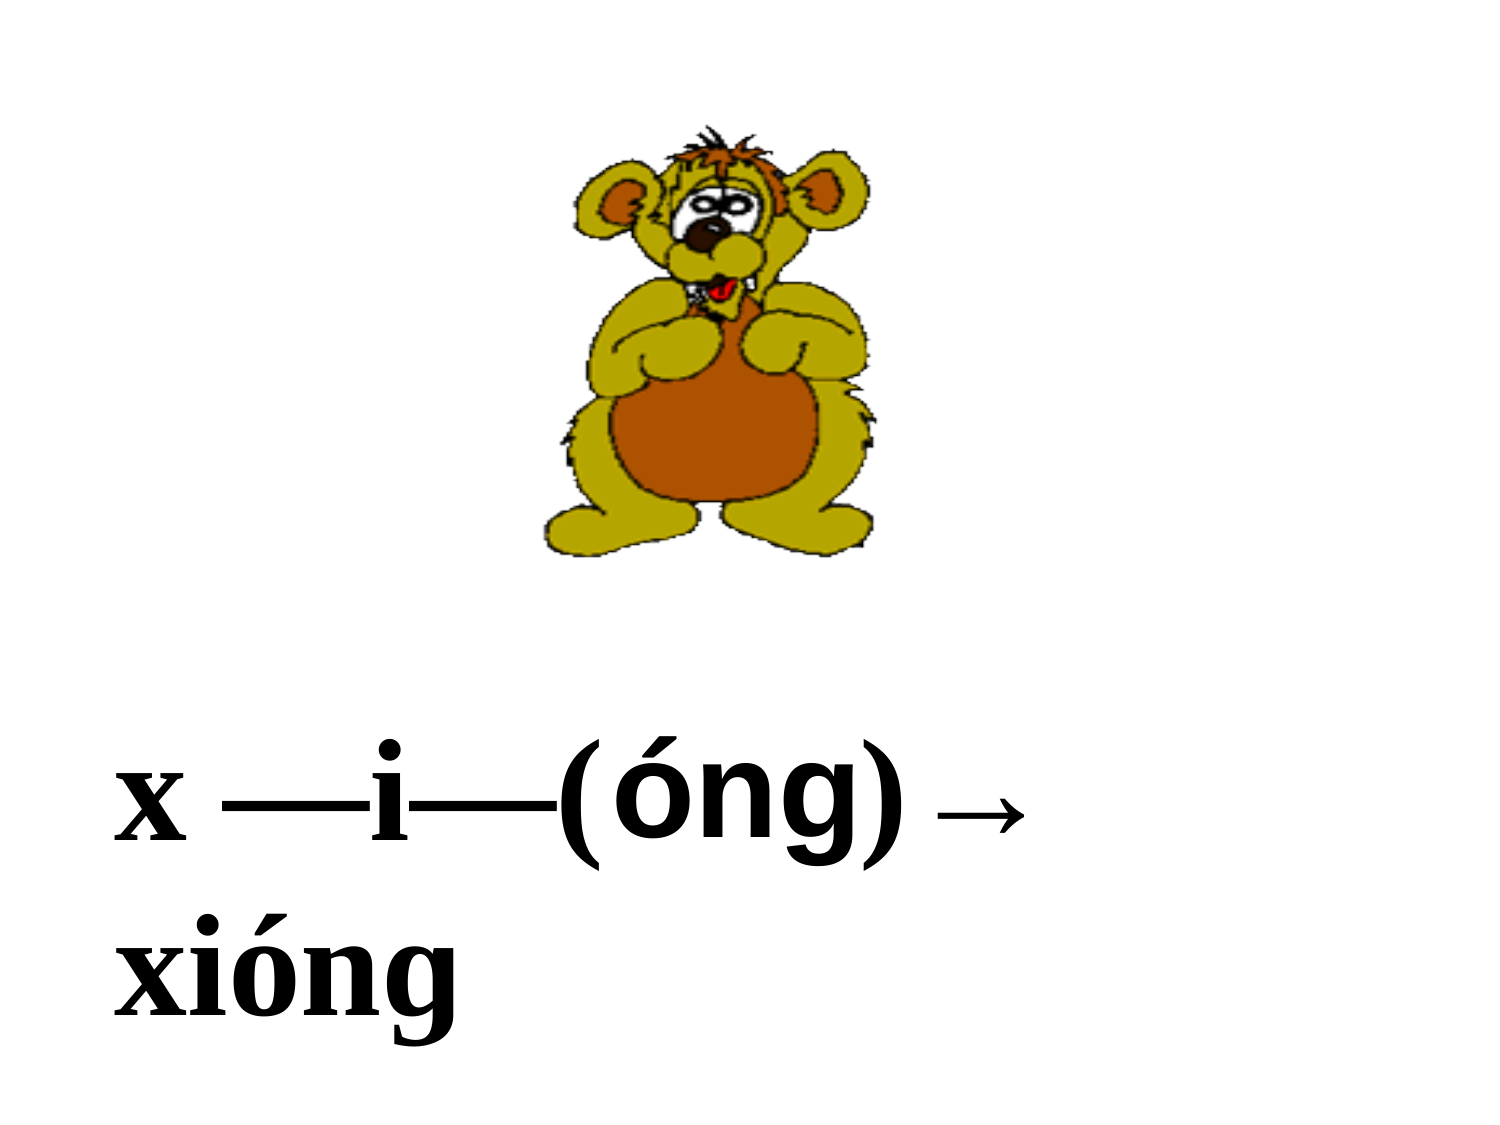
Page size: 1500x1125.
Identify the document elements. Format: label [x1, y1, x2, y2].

text_box [99, 0, 1451, 878]
